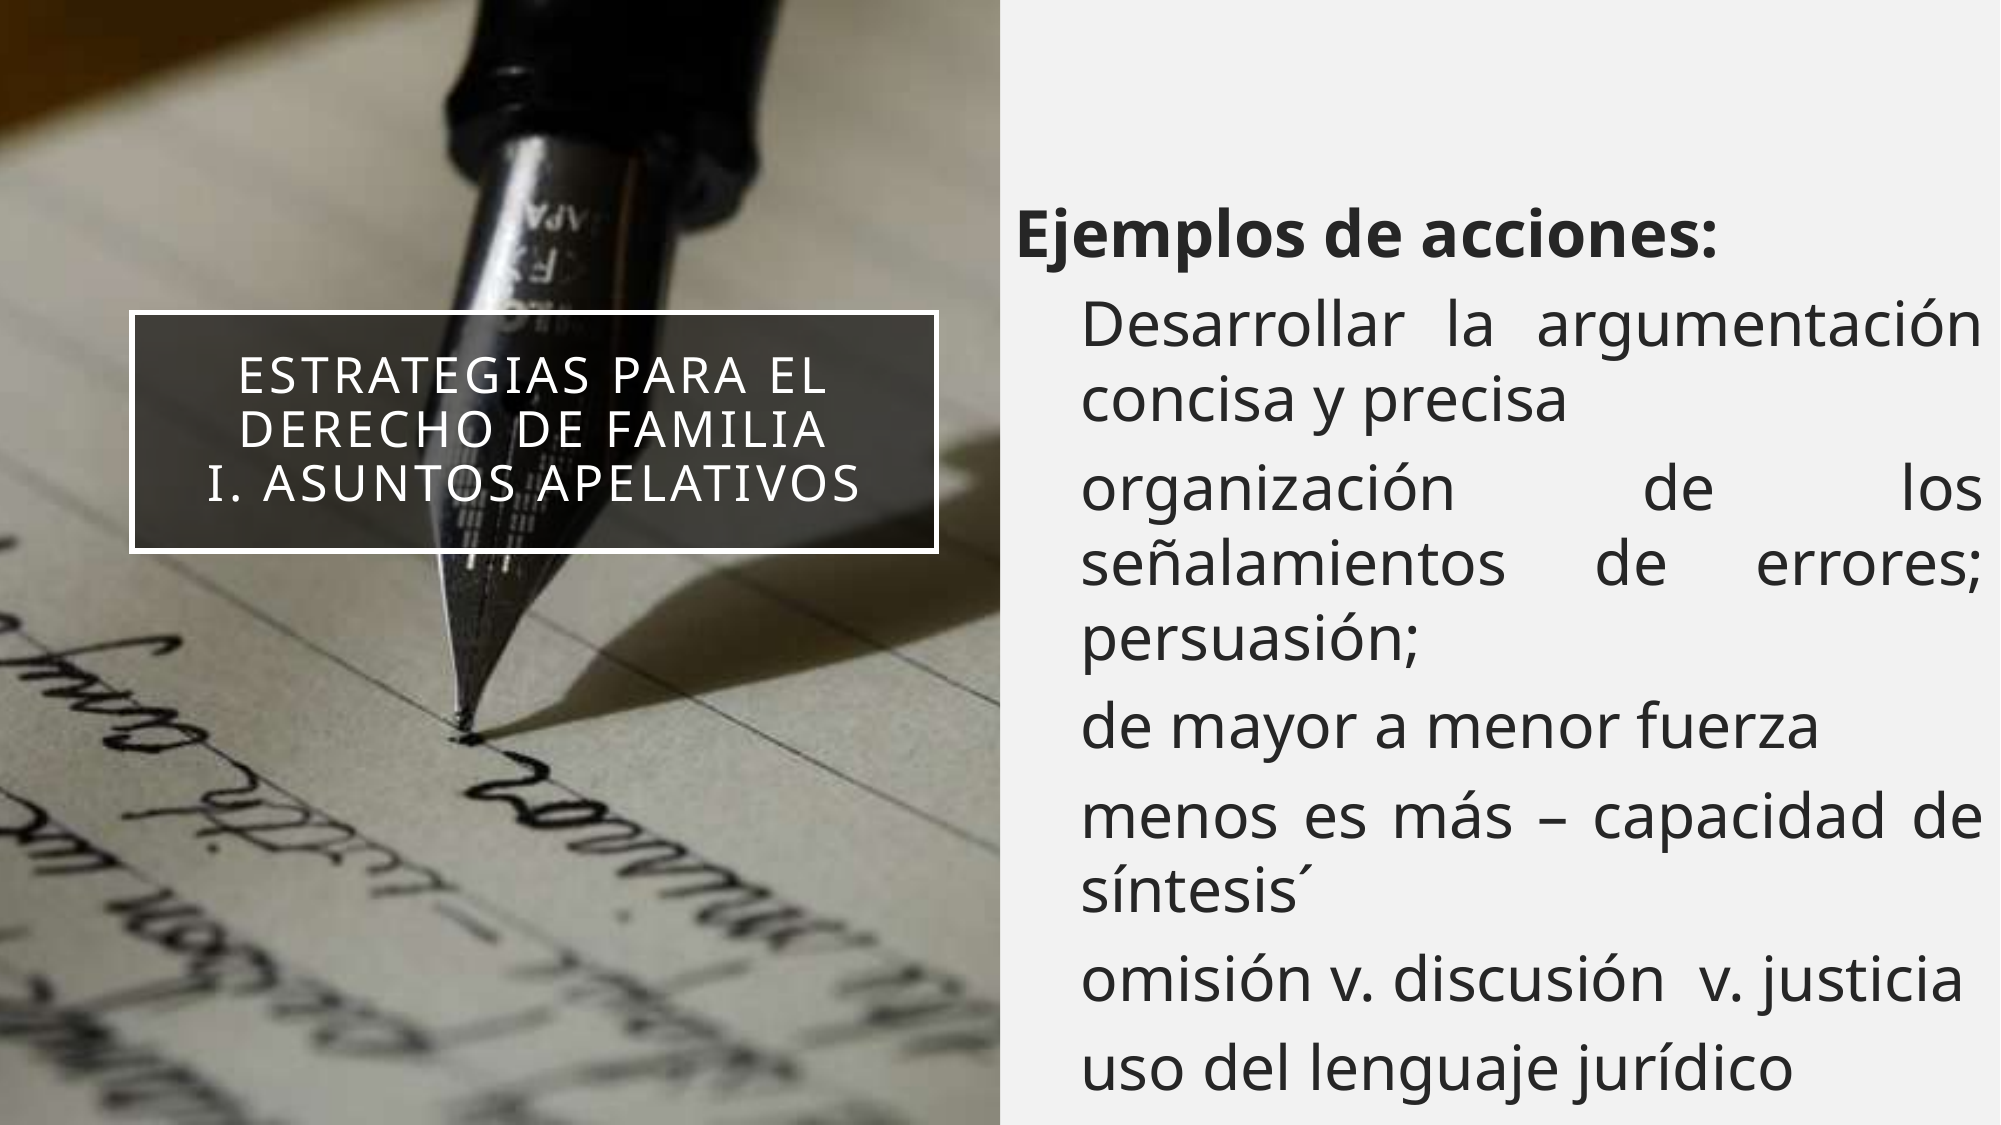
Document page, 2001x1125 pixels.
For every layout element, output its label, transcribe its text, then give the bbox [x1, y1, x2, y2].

list Ejemplos de acciones: Desarrollar la argumentación concisa y precisa organización de los señalamientos de errores; persuasión; de mayor a menor fuerza menos es más – capacidad de síntesis´ omisión v. discusión v. justicia uso del lenguaje jurídico [1001, 0, 2000, 1125]
picture [0, 0, 1001, 1125]
